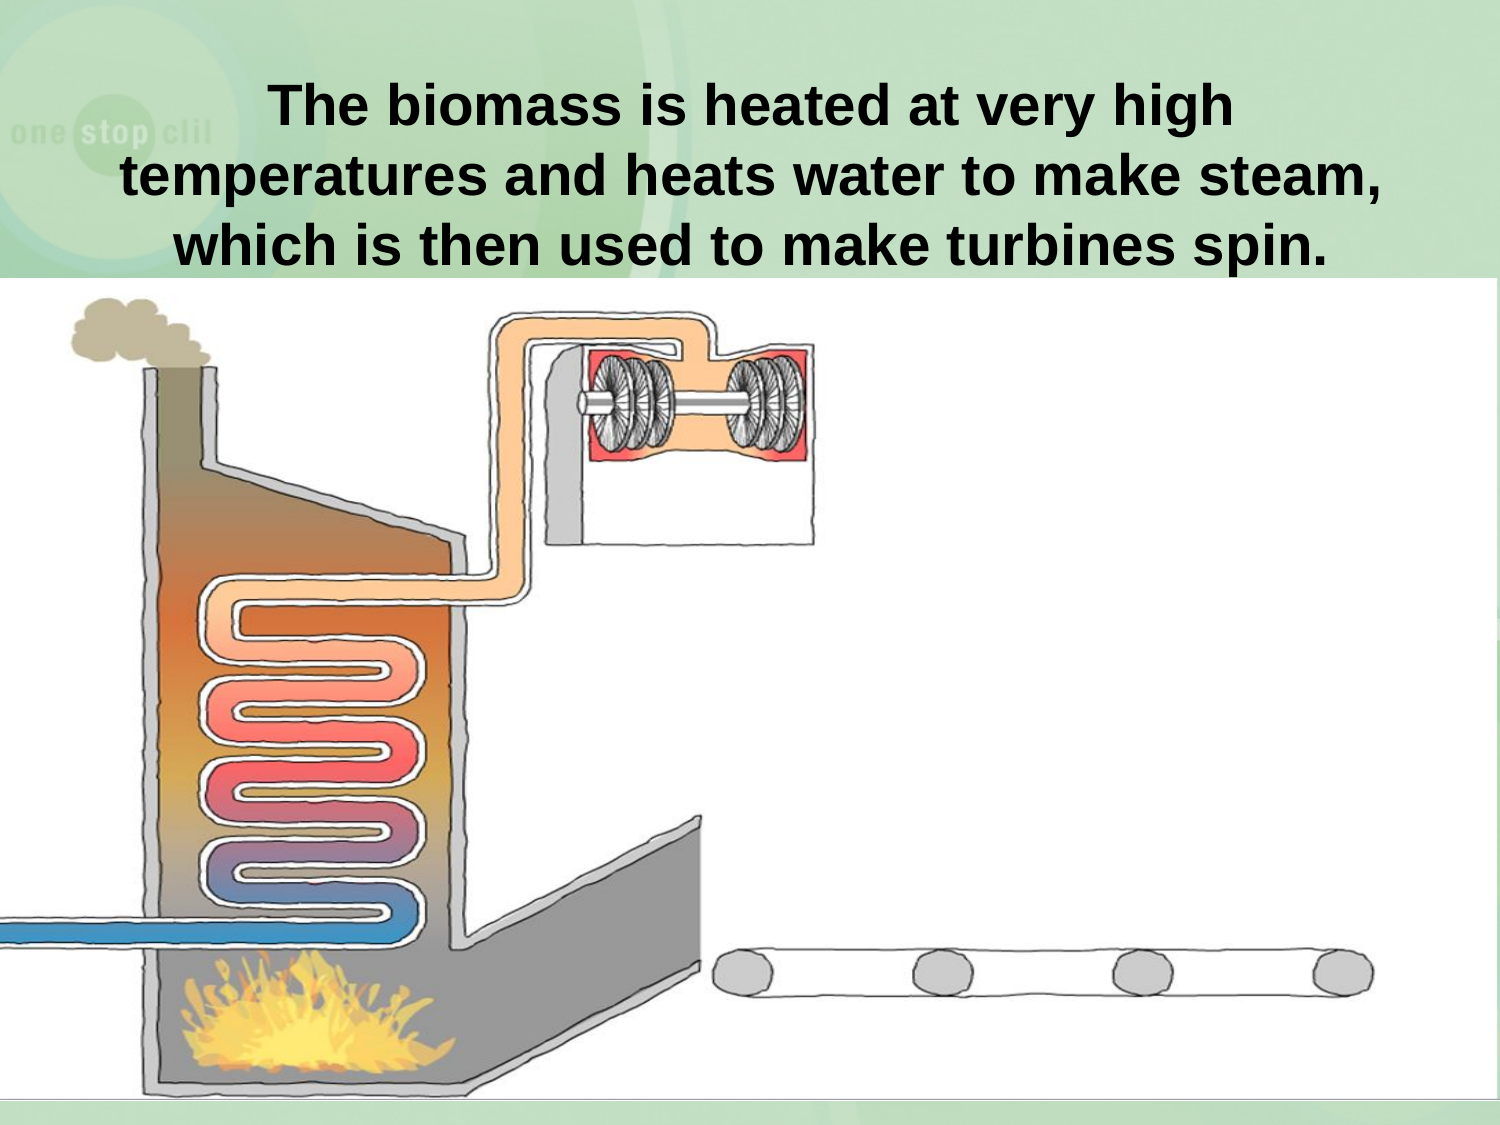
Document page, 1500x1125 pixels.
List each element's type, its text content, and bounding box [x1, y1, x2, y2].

picture [0, 0, 1500, 1125]
title The biomass is heated at very high temperatures and heats water to make steam, which is then used to make turbines spin. [76, 78, 1427, 266]
